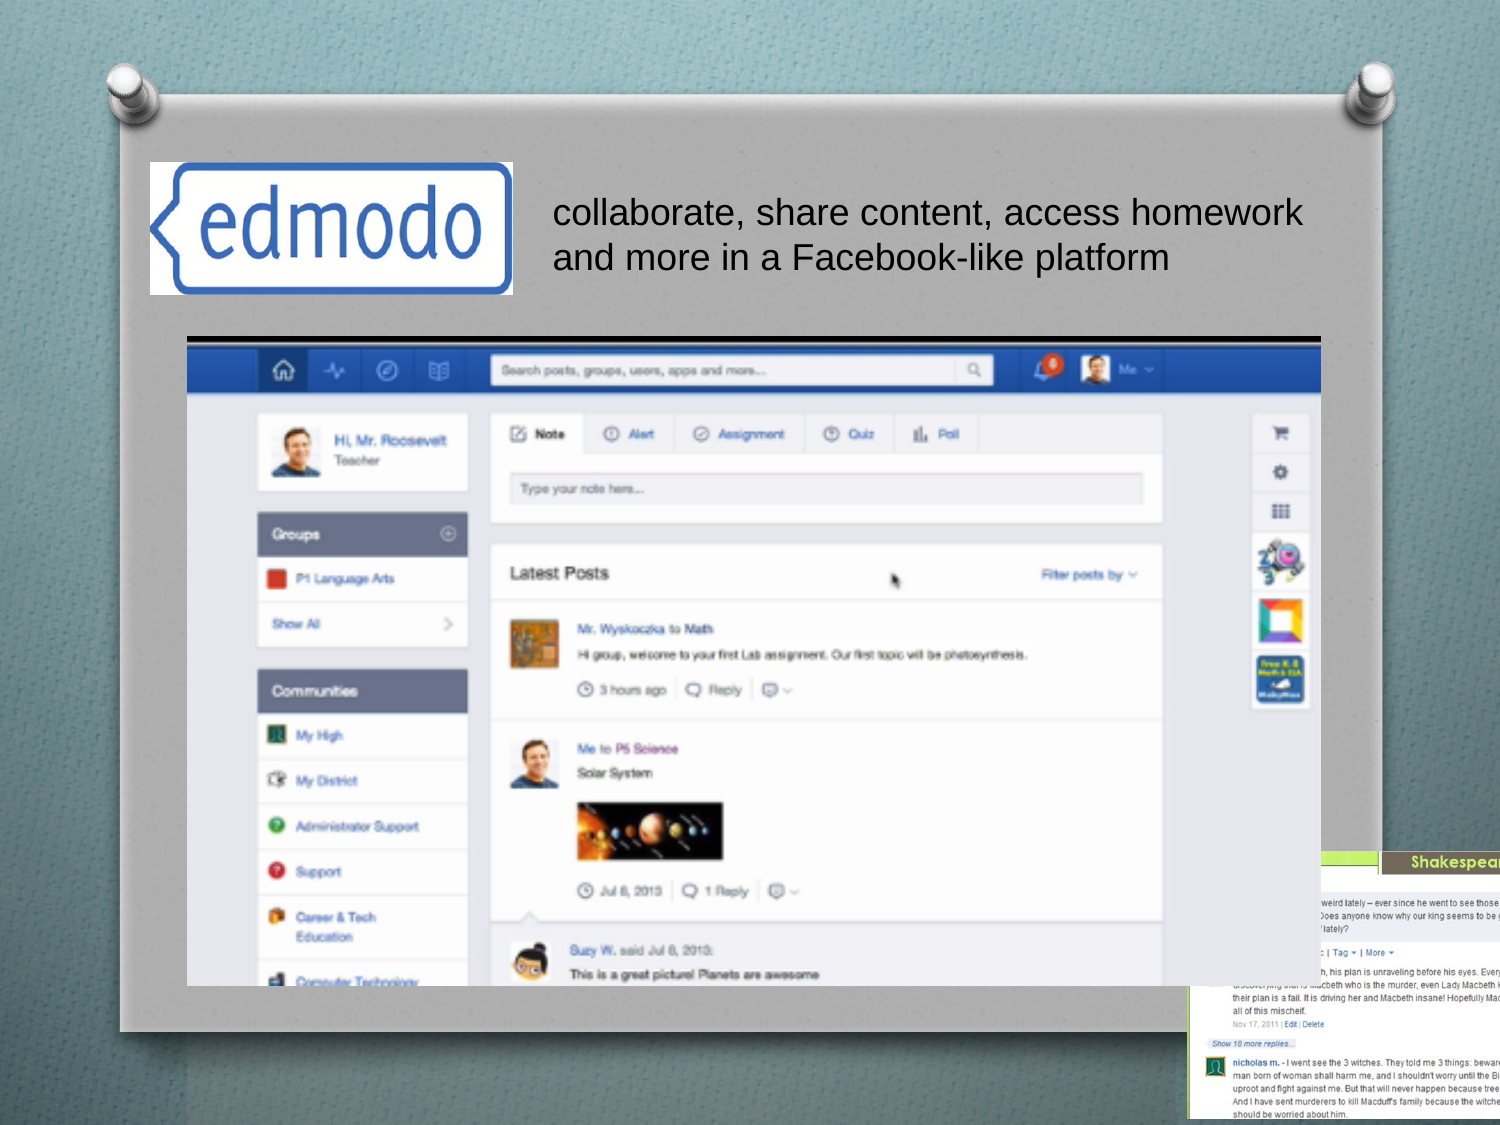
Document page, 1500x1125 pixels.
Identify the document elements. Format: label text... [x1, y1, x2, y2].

picture [75, 29, 198, 153]
title collaborate, share content, access homework and more in a Facebook-like platform [537, 134, 1323, 332]
picture [187, 336, 1500, 1120]
picture [149, 162, 513, 296]
picture [1317, 35, 1439, 156]
